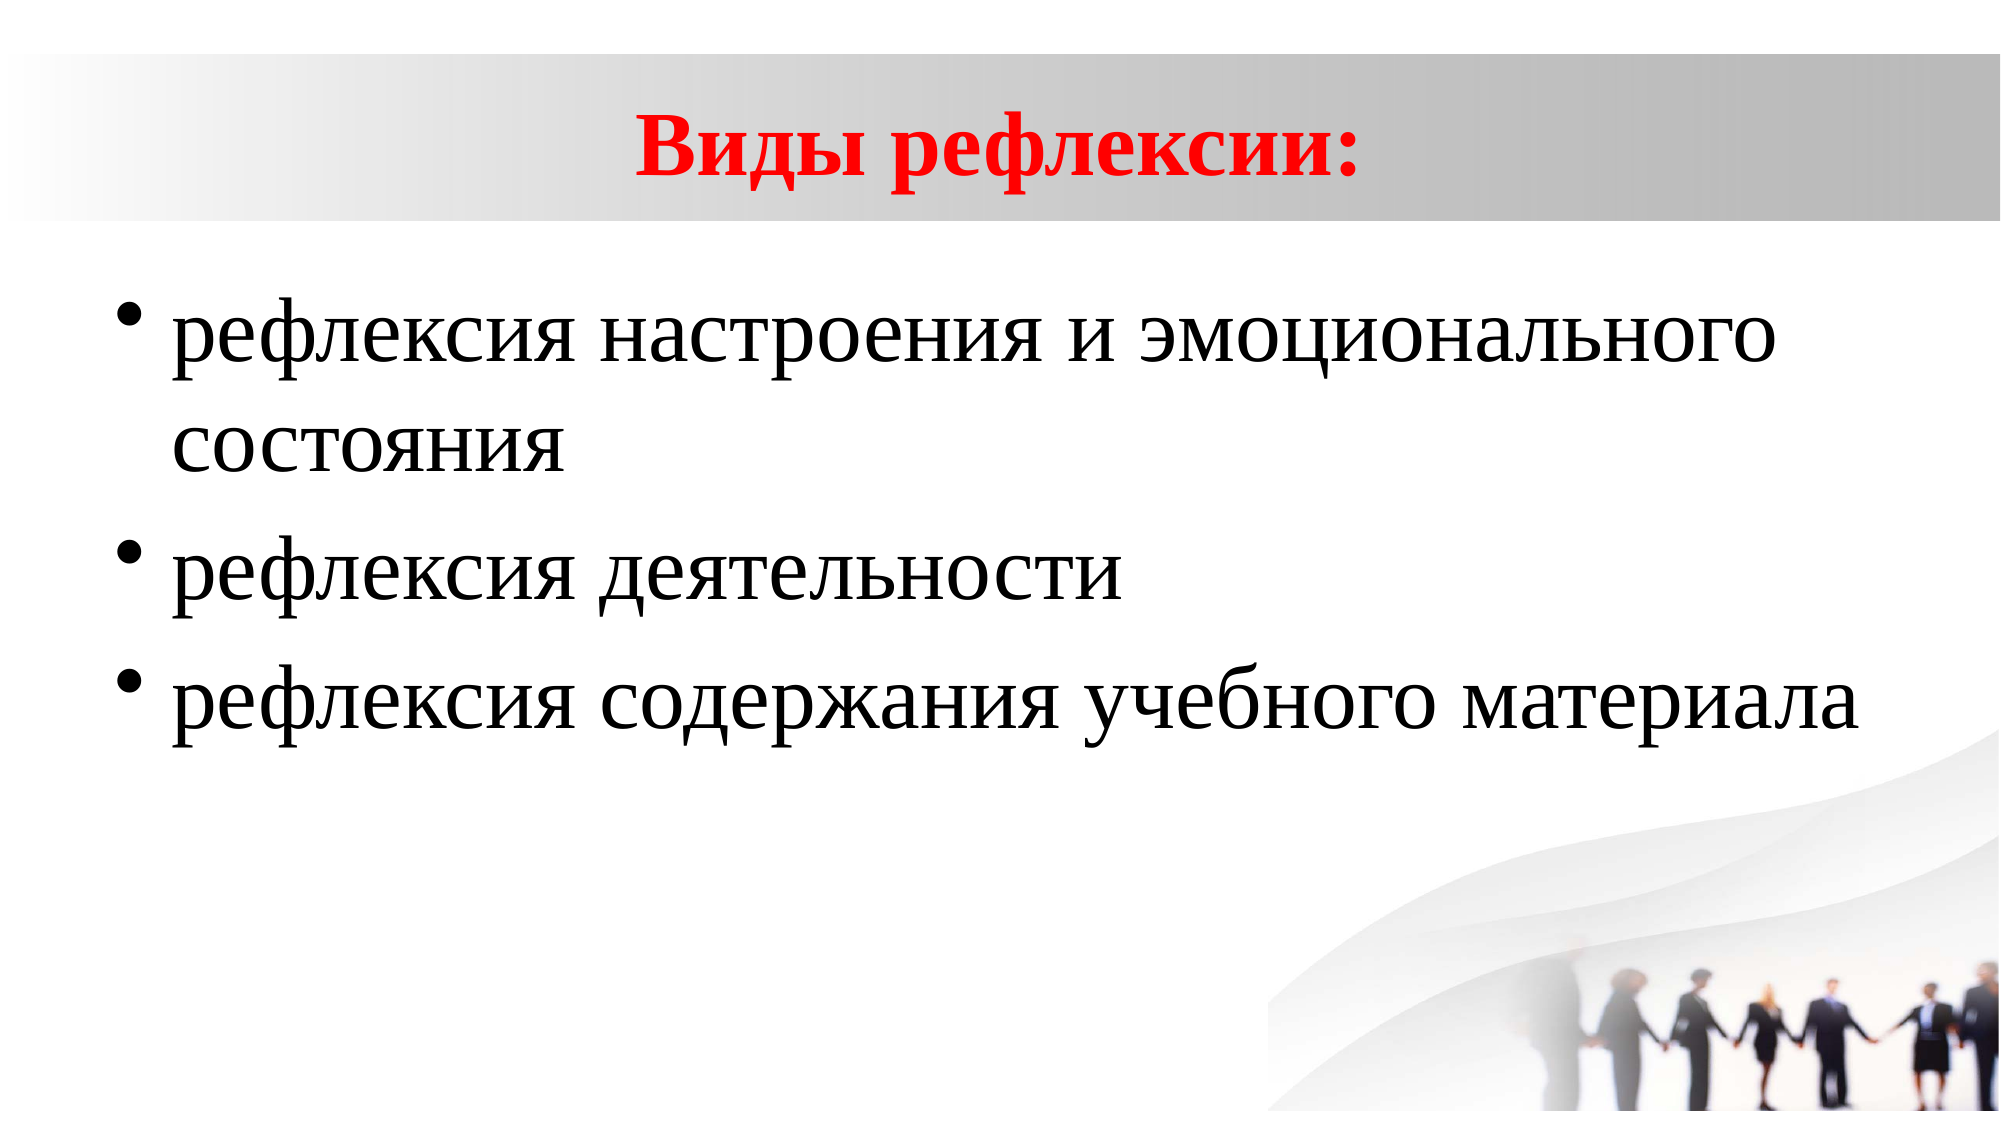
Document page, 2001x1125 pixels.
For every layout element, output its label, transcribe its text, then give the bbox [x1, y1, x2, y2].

list рефлексия настроения и эмоционального состояния рефлексия деятельности рефлексия содержания учебного материала [99, 262, 1901, 1006]
title Виды рефлексии: [99, 44, 1901, 233]
picture [1268, 728, 1999, 1111]
